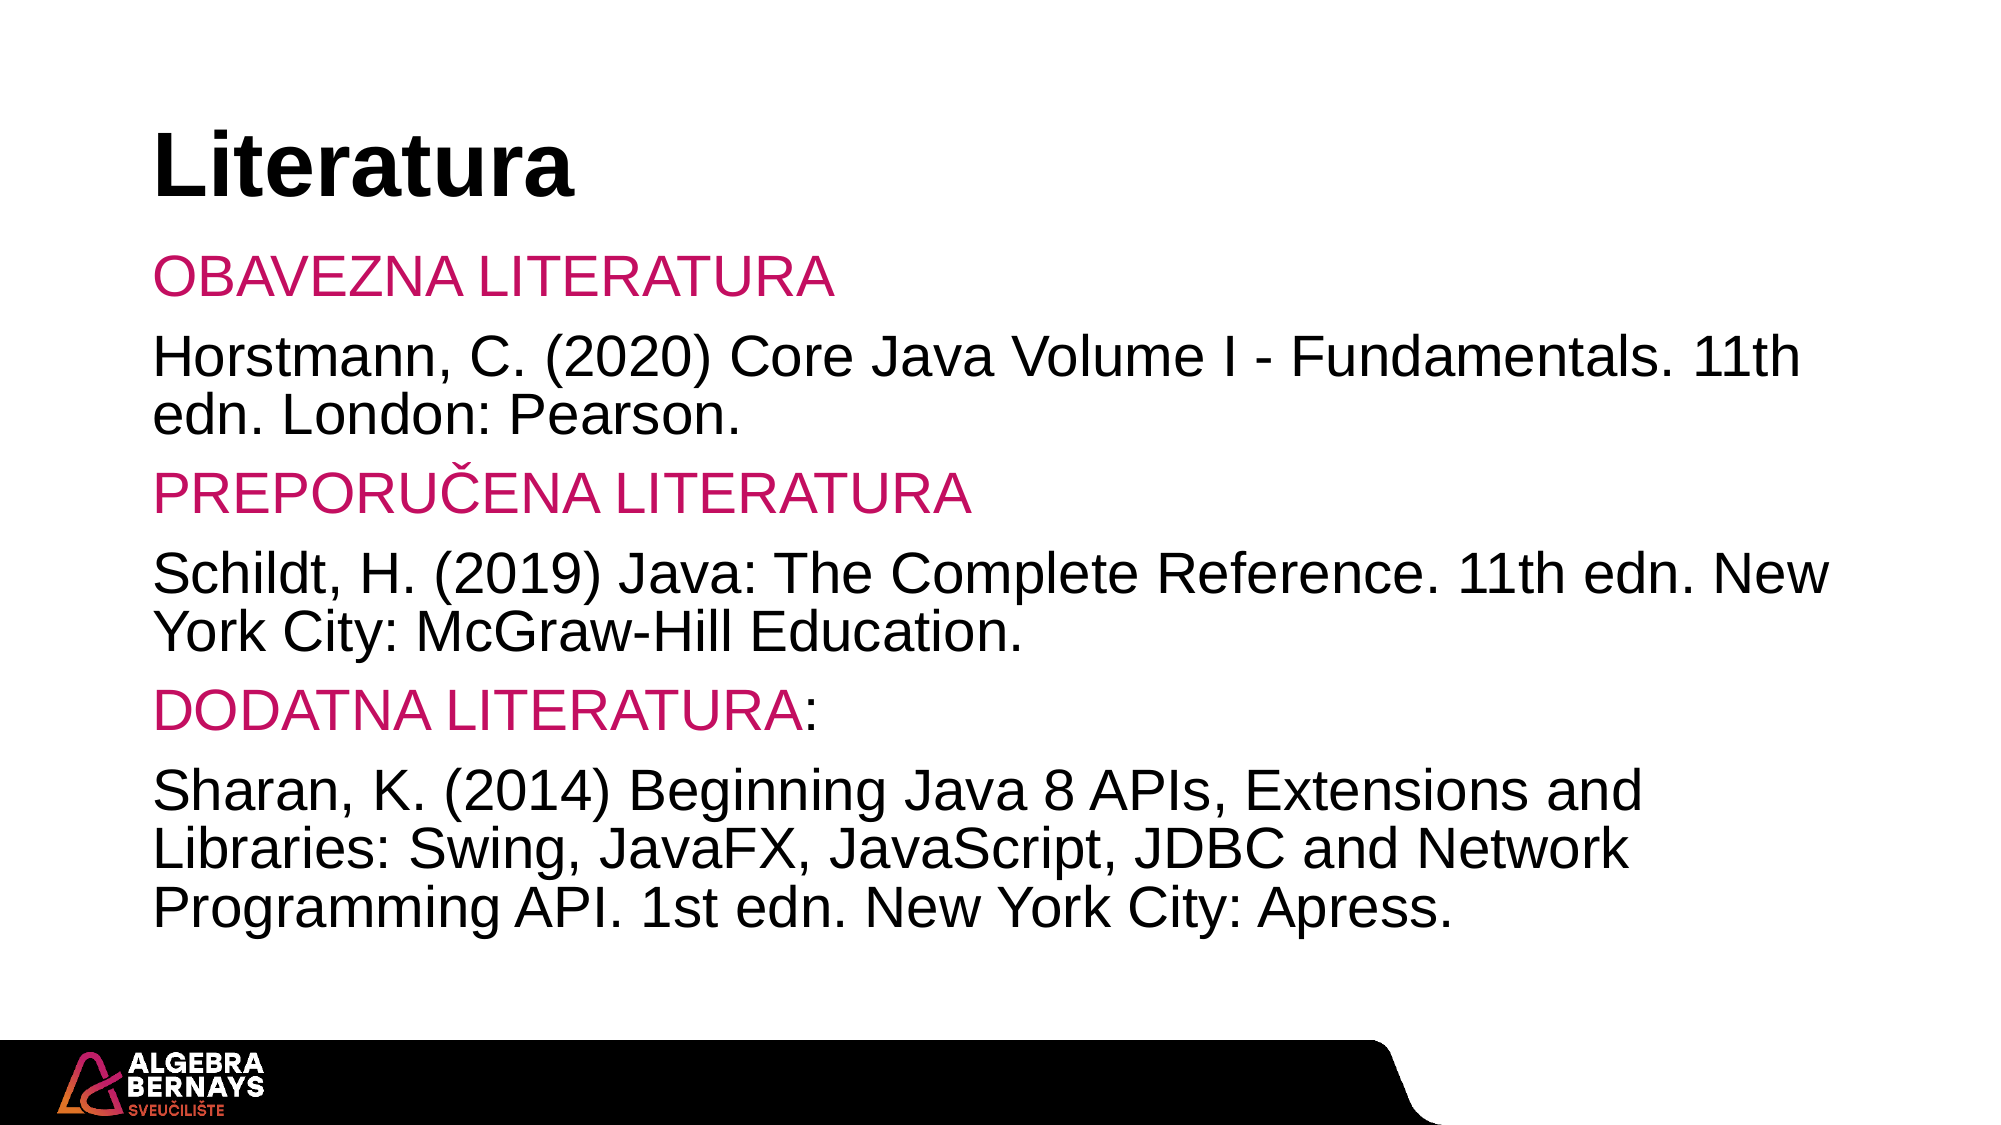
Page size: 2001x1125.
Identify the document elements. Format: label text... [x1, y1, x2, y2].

text_box Literatura [137, 59, 1863, 242]
text_box OBAVEZNA LITERATURA Horstmann, C. (2020) Core Java Volume I - Fundamentals. 11th edn. London: Pearson. PREPORUČENA LITERATURA Schildt, H. (2019) Java: The Complete Reference. 11th edn. New York City: McGraw-Hill Education. DODATNA LITERATURA: Sharan, K. (2014) Beginning Java 8 APIs, Extensions and Libraries: Swing, JavaFX, JavaScript, JDBC and Network Programming API. 1st edn. New York City: Apress. [137, 242, 1863, 1014]
picture [0, 1040, 1446, 1125]
